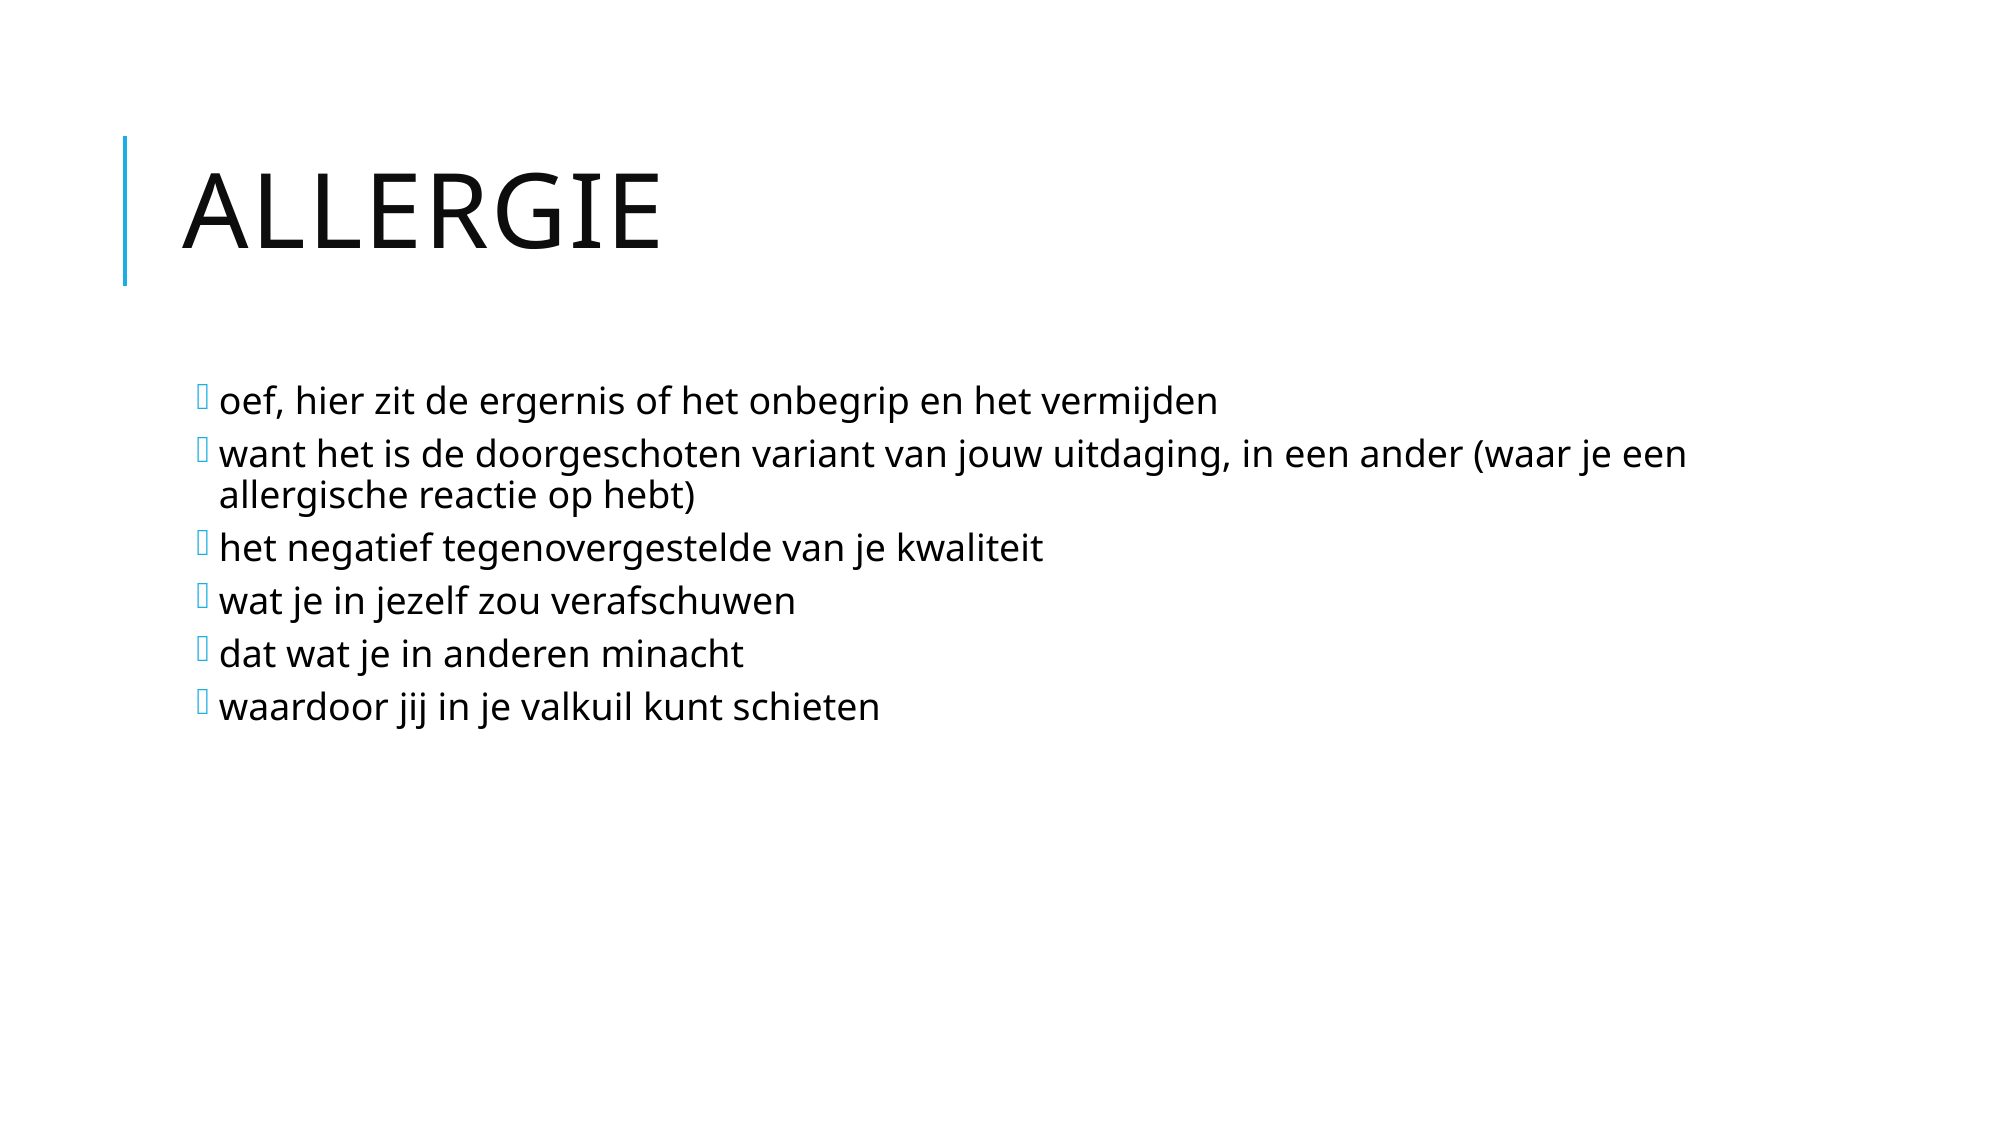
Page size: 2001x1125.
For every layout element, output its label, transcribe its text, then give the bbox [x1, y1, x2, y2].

list oef, hier zit de ergernis of het onbegrip en het vermijden want het is de doorgeschoten variant van jouw uitdaging, in een ander (waar je een allergische reactie op hebt) het negatief tegenovergestelde van je kwaliteit wat je in jezelf zou verafschuwen dat wat je in anderen minacht waardoor jij in je valkuil kunt schieten [168, 375, 1763, 1035]
title Allergie [168, 96, 1763, 342]
